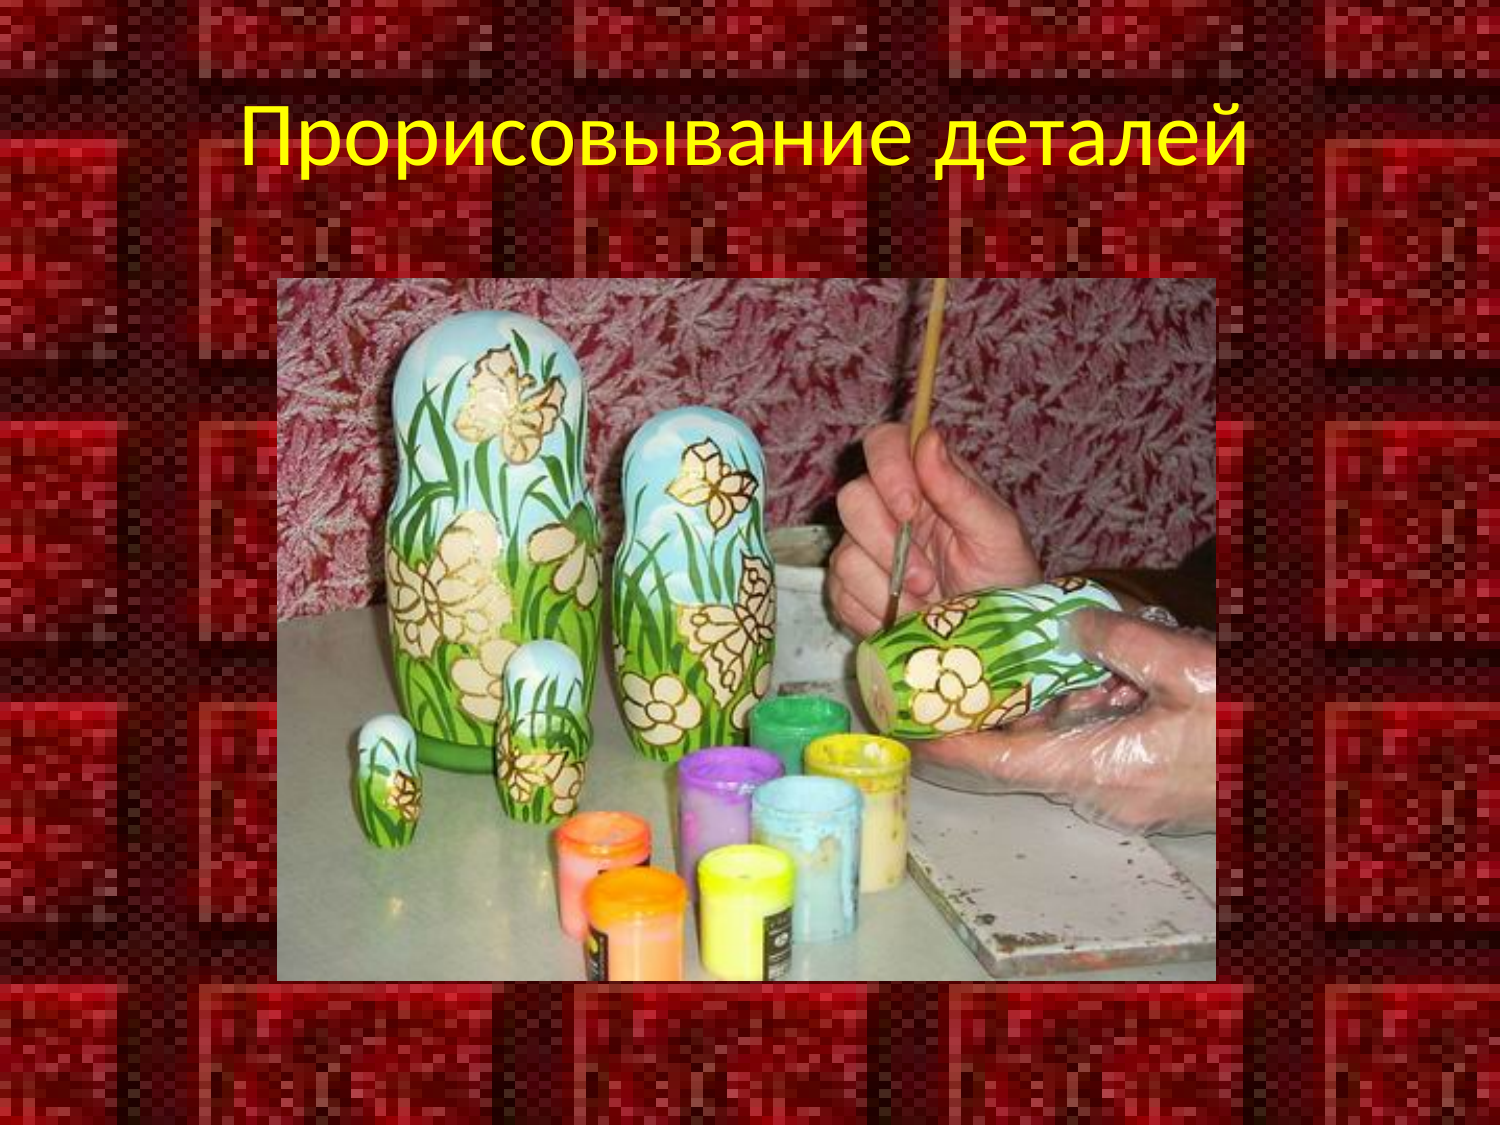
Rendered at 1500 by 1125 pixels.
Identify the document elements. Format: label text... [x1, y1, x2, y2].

picture [0, 0, 1500, 1125]
title Прорисовывание деталей [70, 35, 1421, 223]
